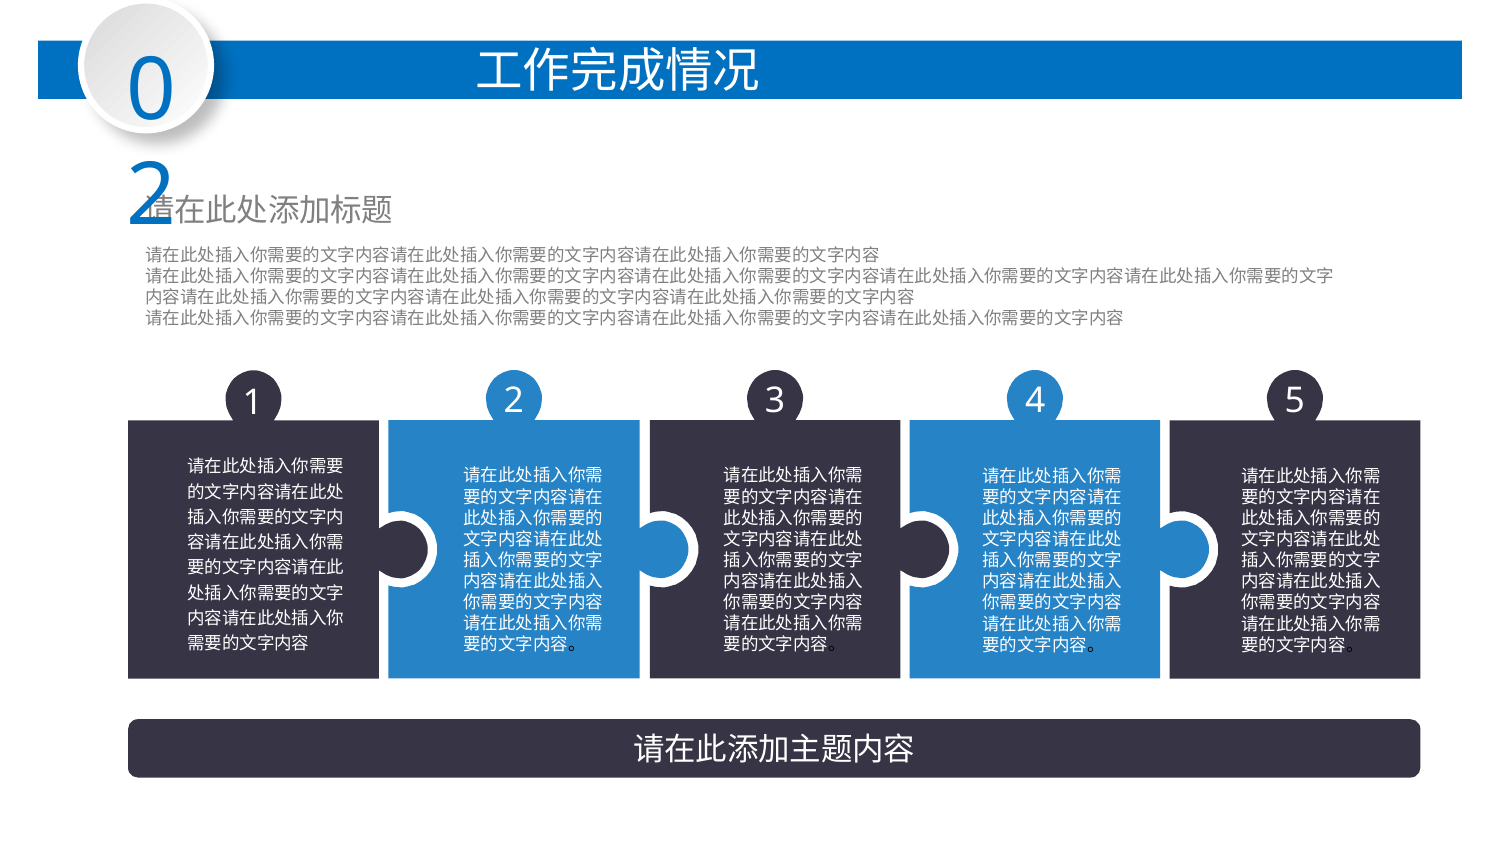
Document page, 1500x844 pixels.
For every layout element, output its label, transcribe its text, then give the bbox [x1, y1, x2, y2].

text_box [649, 370, 950, 679]
text_box 请在此处插入你需要的文字内容请在此处插入你需要的文字内容请在此处插入你需要的文字内容请在此处插入你需要的文字内容请在此处插入你需要的文字内容。 [708, 456, 891, 662]
text_box [224, 40, 340, 99]
text_box 4 [1010, 381, 1054, 428]
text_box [127, 182, 1365, 359]
text_box [909, 370, 1209, 679]
text_box 请在此处插入你需要的文字内容请在此处插入你需要的文字内容请在此处插入你需要的文字内容请在此处插入你需要的文字内容请在此处插入你需要的文字内容。 [1226, 457, 1408, 662]
text_box [388, 370, 689, 679]
text_box [896, 40, 1462, 99]
text_box 请在此处插入你需要的文字内容请在此处插入你需要的文字内容请在此处插入你需要的文字内容请在此处插入你需要的文字内容请在此处插入你需要的文字内容。 [448, 456, 627, 662]
text_box [38, 40, 75, 99]
text_box 1 [227, 382, 271, 429]
text_box 请在此处插入你需要的文字内容请在此处插入你需要的文字内容请在此处插入你需要的文字内容请在此处插入你需要的文字内容请在此处插入你需要的文字内容。 [967, 457, 1150, 662]
text_box 请在此添加主题内容 [128, 719, 1421, 778]
text_box 3 [749, 380, 793, 427]
text_box 工作完成情况 [340, 27, 896, 108]
text_box 2 [488, 380, 532, 427]
text_box [128, 370, 428, 679]
text_box 请在此处插入你需要的文字内容请在此处插入你需要的文字内容请在此处插入你需要的文字内容请在此处插入你需要的文字内容请在此处插入你需要的文字内容 [172, 443, 362, 661]
text_box 5 [1269, 381, 1313, 428]
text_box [80, 0, 212, 147]
text_box [1169, 370, 1421, 679]
